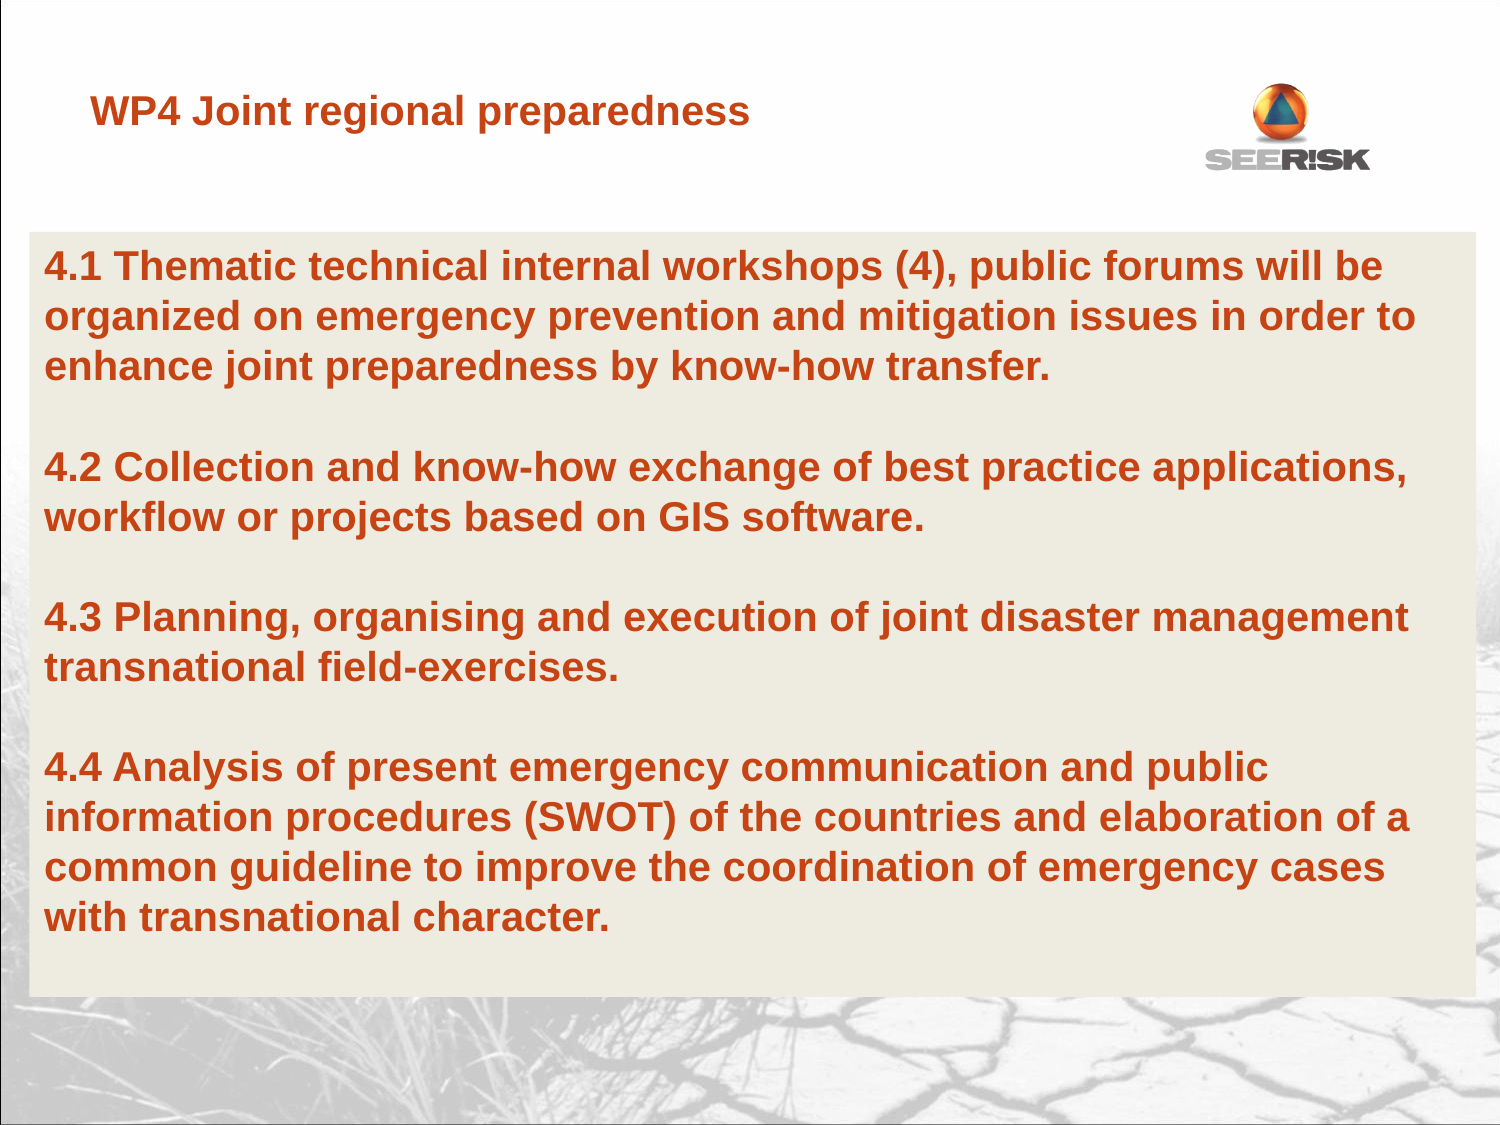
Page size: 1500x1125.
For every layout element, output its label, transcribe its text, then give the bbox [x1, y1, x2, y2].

title WP4 Joint regional preparedness [74, 44, 1058, 174]
text_box 4.1 Thematic technical internal workshops (4), public forums will be organized on emergency prevention and mitigation issues in order to enhance joint preparedness by know-how transfer. 4.2 Collection and know-how exchange of best practice applications, workflow or projects based on GIS software. 4.3 Planning, organising and execution of joint disaster management transnational field-exercises. 4.4 Analysis of present emergency communication and public information procedures (SWOT) of the countries and elaboration of a common guideline to improve the coordination of emergency cases with transnational character. [29, 231, 1477, 997]
picture [0, 0, 1500, 1125]
